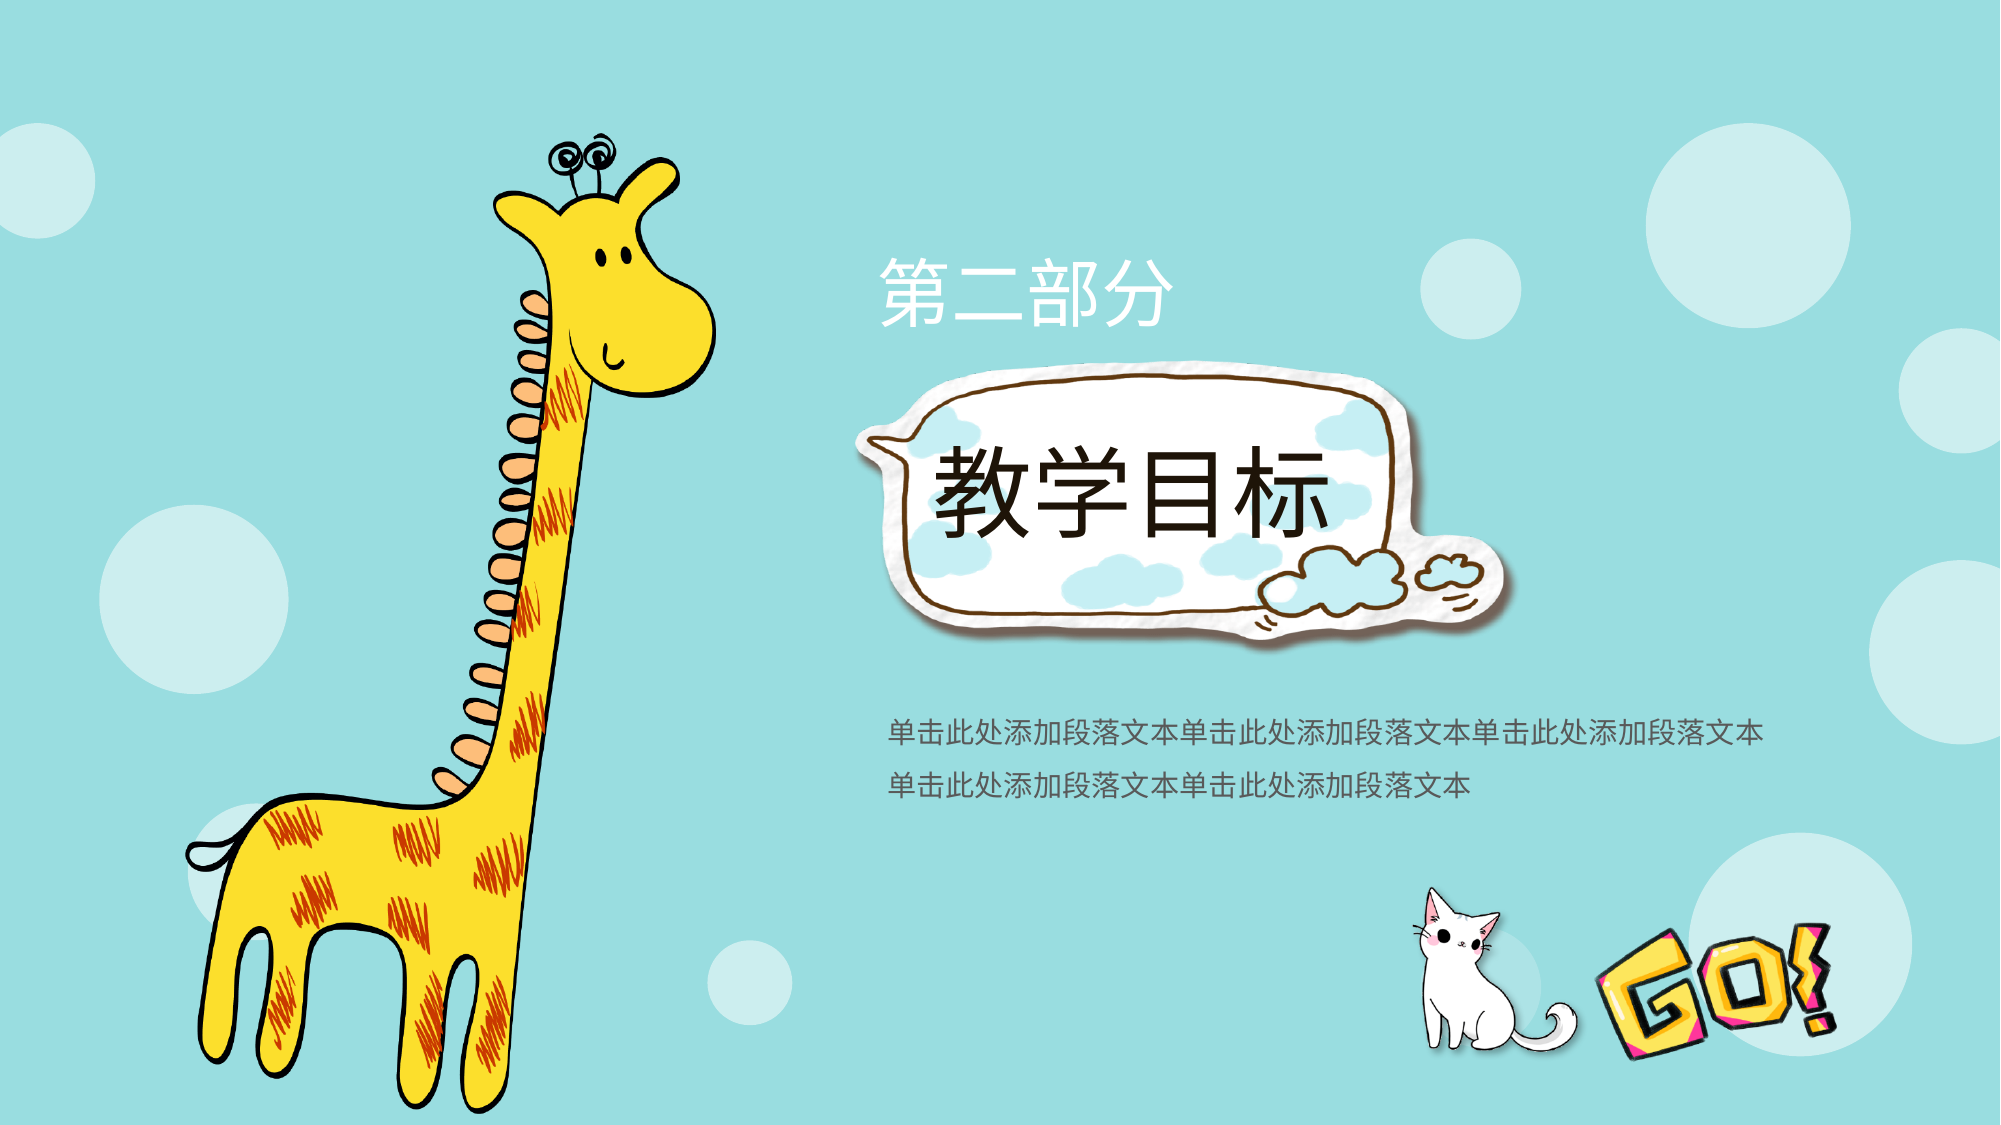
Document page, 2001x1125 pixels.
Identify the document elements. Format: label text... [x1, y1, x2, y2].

picture [184, 133, 716, 1114]
picture [825, 301, 1536, 699]
text_box 第二部分 [862, 239, 1653, 344]
text_box 单击此处添加段落文本单击此处添加段落文本单击此处添加段落文本单击此处添加段落文本单击此处添加段落文本 [872, 689, 1780, 810]
picture [1317, 828, 1837, 1125]
